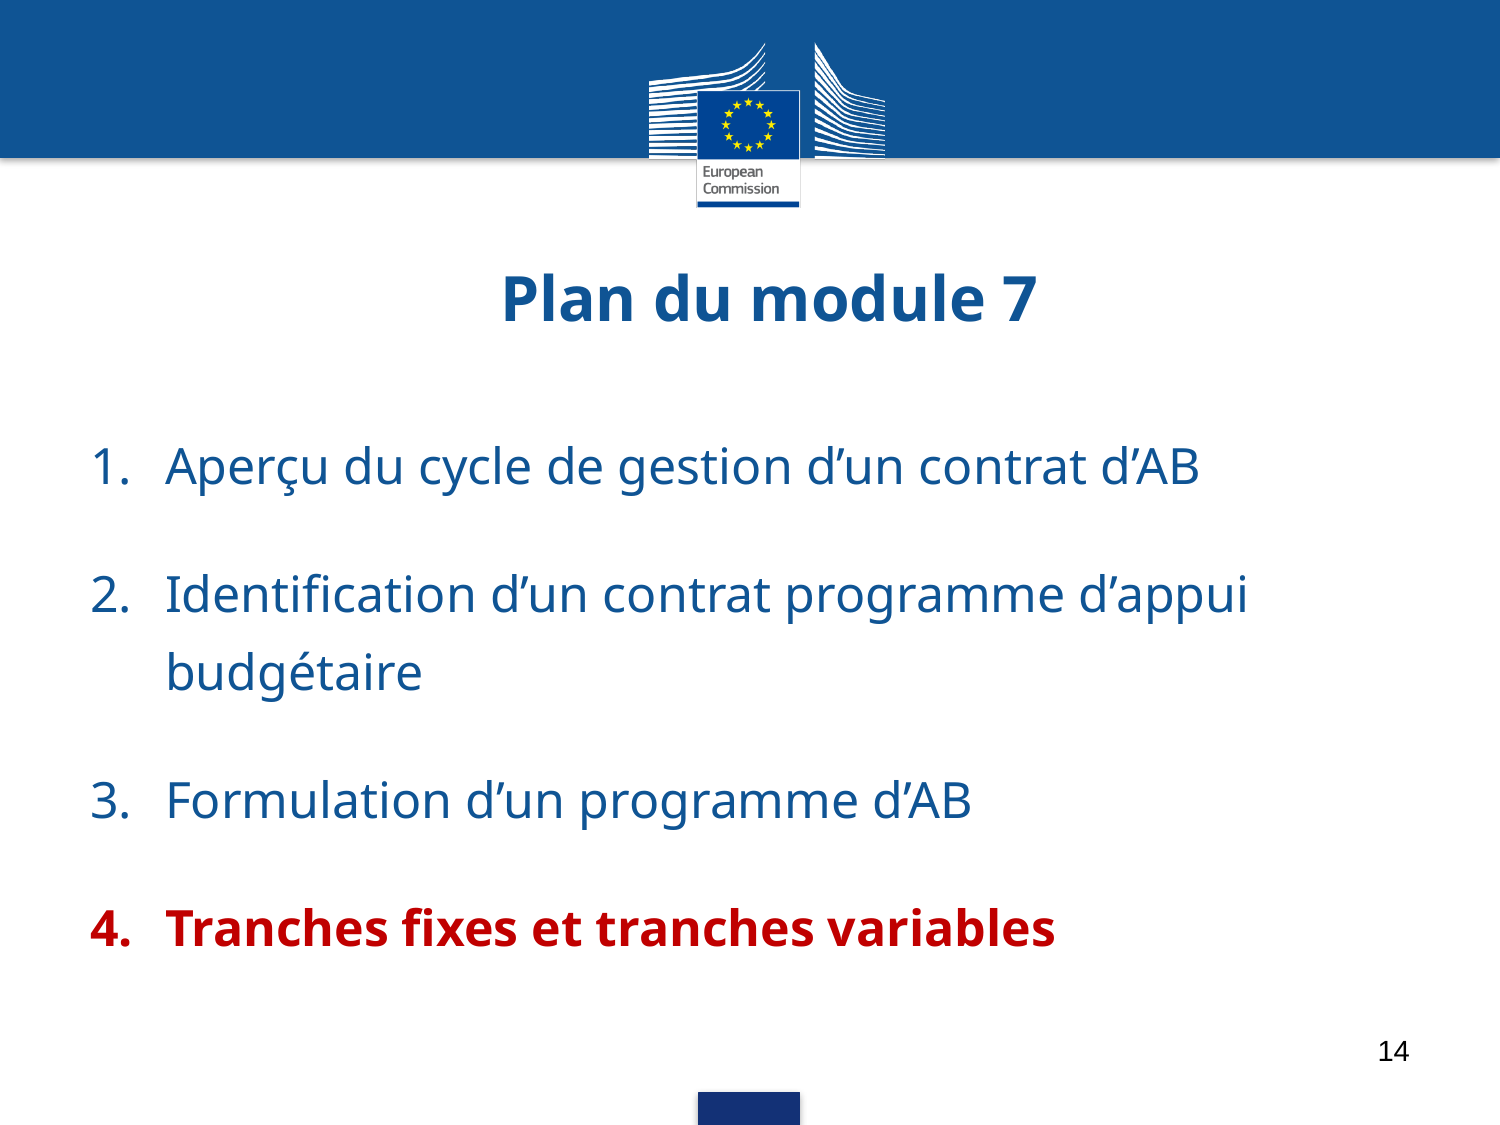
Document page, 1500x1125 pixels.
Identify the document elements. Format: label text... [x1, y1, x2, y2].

title Plan du module 7 [64, 219, 1416, 374]
picture [649, 42, 885, 208]
list Aperçu du cycle de gestion d’un contrat d’AB Identification d’un contrat programme d’appui budgétaire Formulation d’un programme d’AB Tranches fixes et tranches variables [74, 408, 1460, 988]
slide_number 14 [1074, 1024, 1425, 1103]
